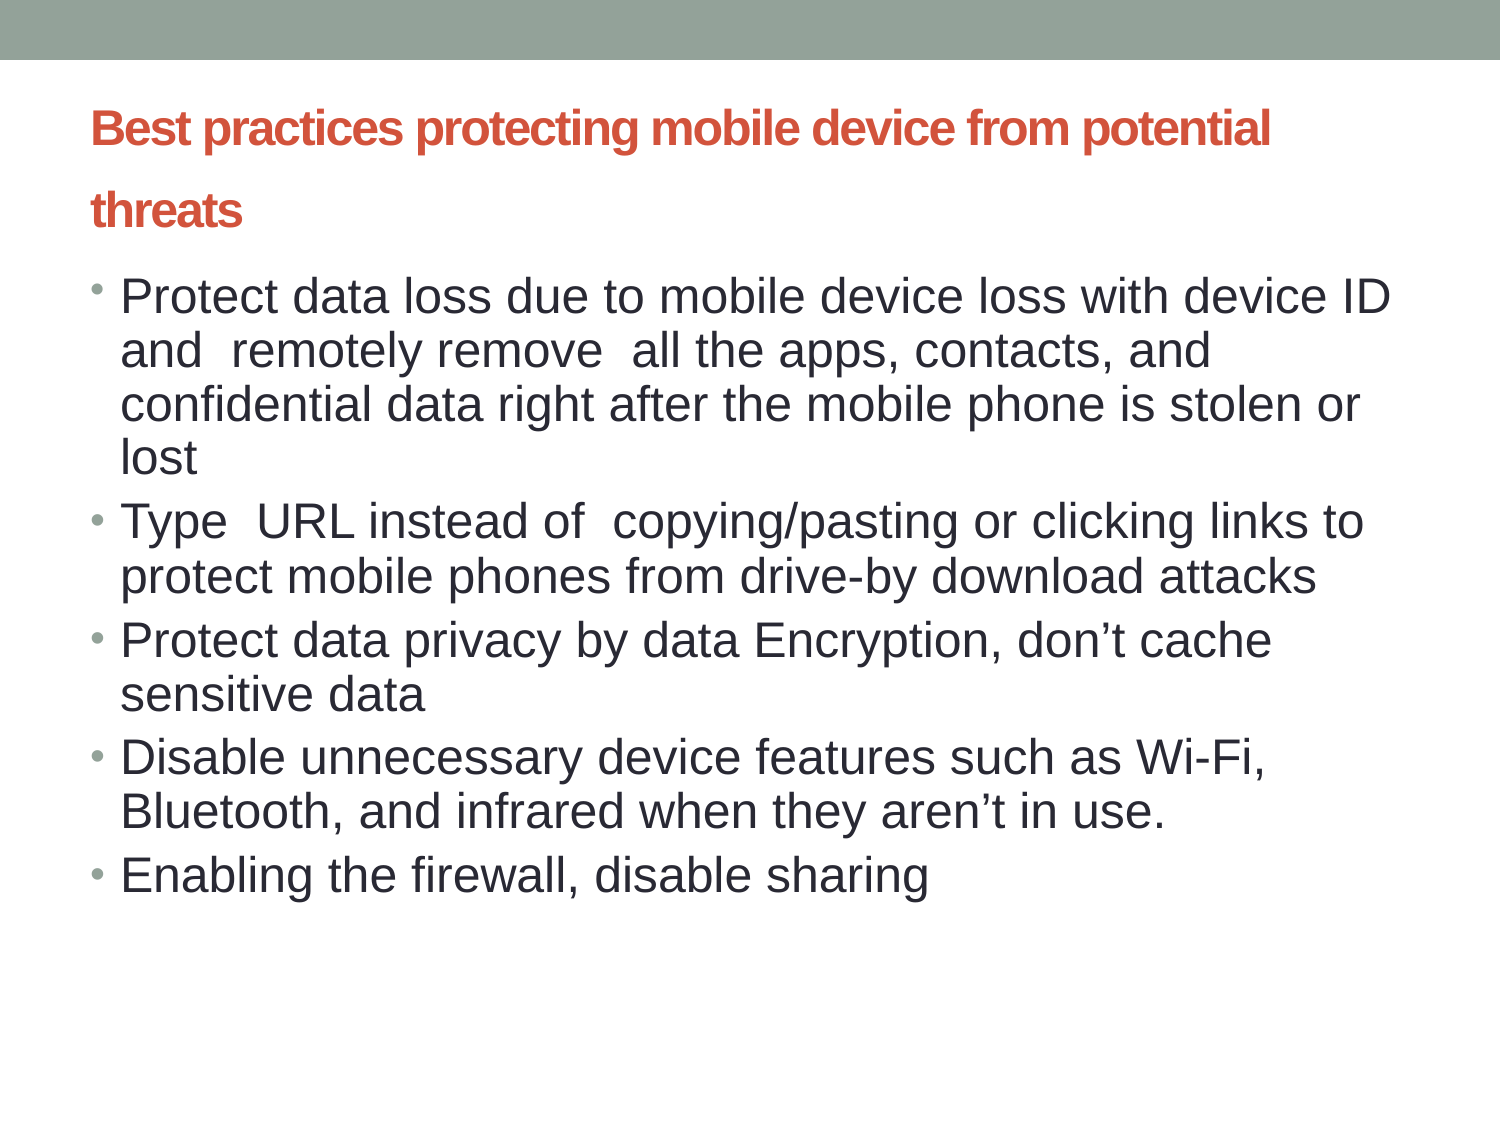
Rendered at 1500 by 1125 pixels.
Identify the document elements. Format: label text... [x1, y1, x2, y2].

list Protect data loss due to mobile device loss with device ID and remotely remove all the apps, contacts, and confidential data right after the mobile phone is stolen or lost Type URL instead of copying/pasting or clicking links to protect mobile phones from drive-by download attacks Protect data privacy by data Encryption, don’t cache sensitive data Disable unnecessary device features such as Wi-Fi, Bluetooth, and infrared when they aren’t in use. Enabling the firewall, disable sharing [75, 262, 1425, 1063]
title Best practices protecting mobile device from potential threats [75, 87, 1425, 250]
